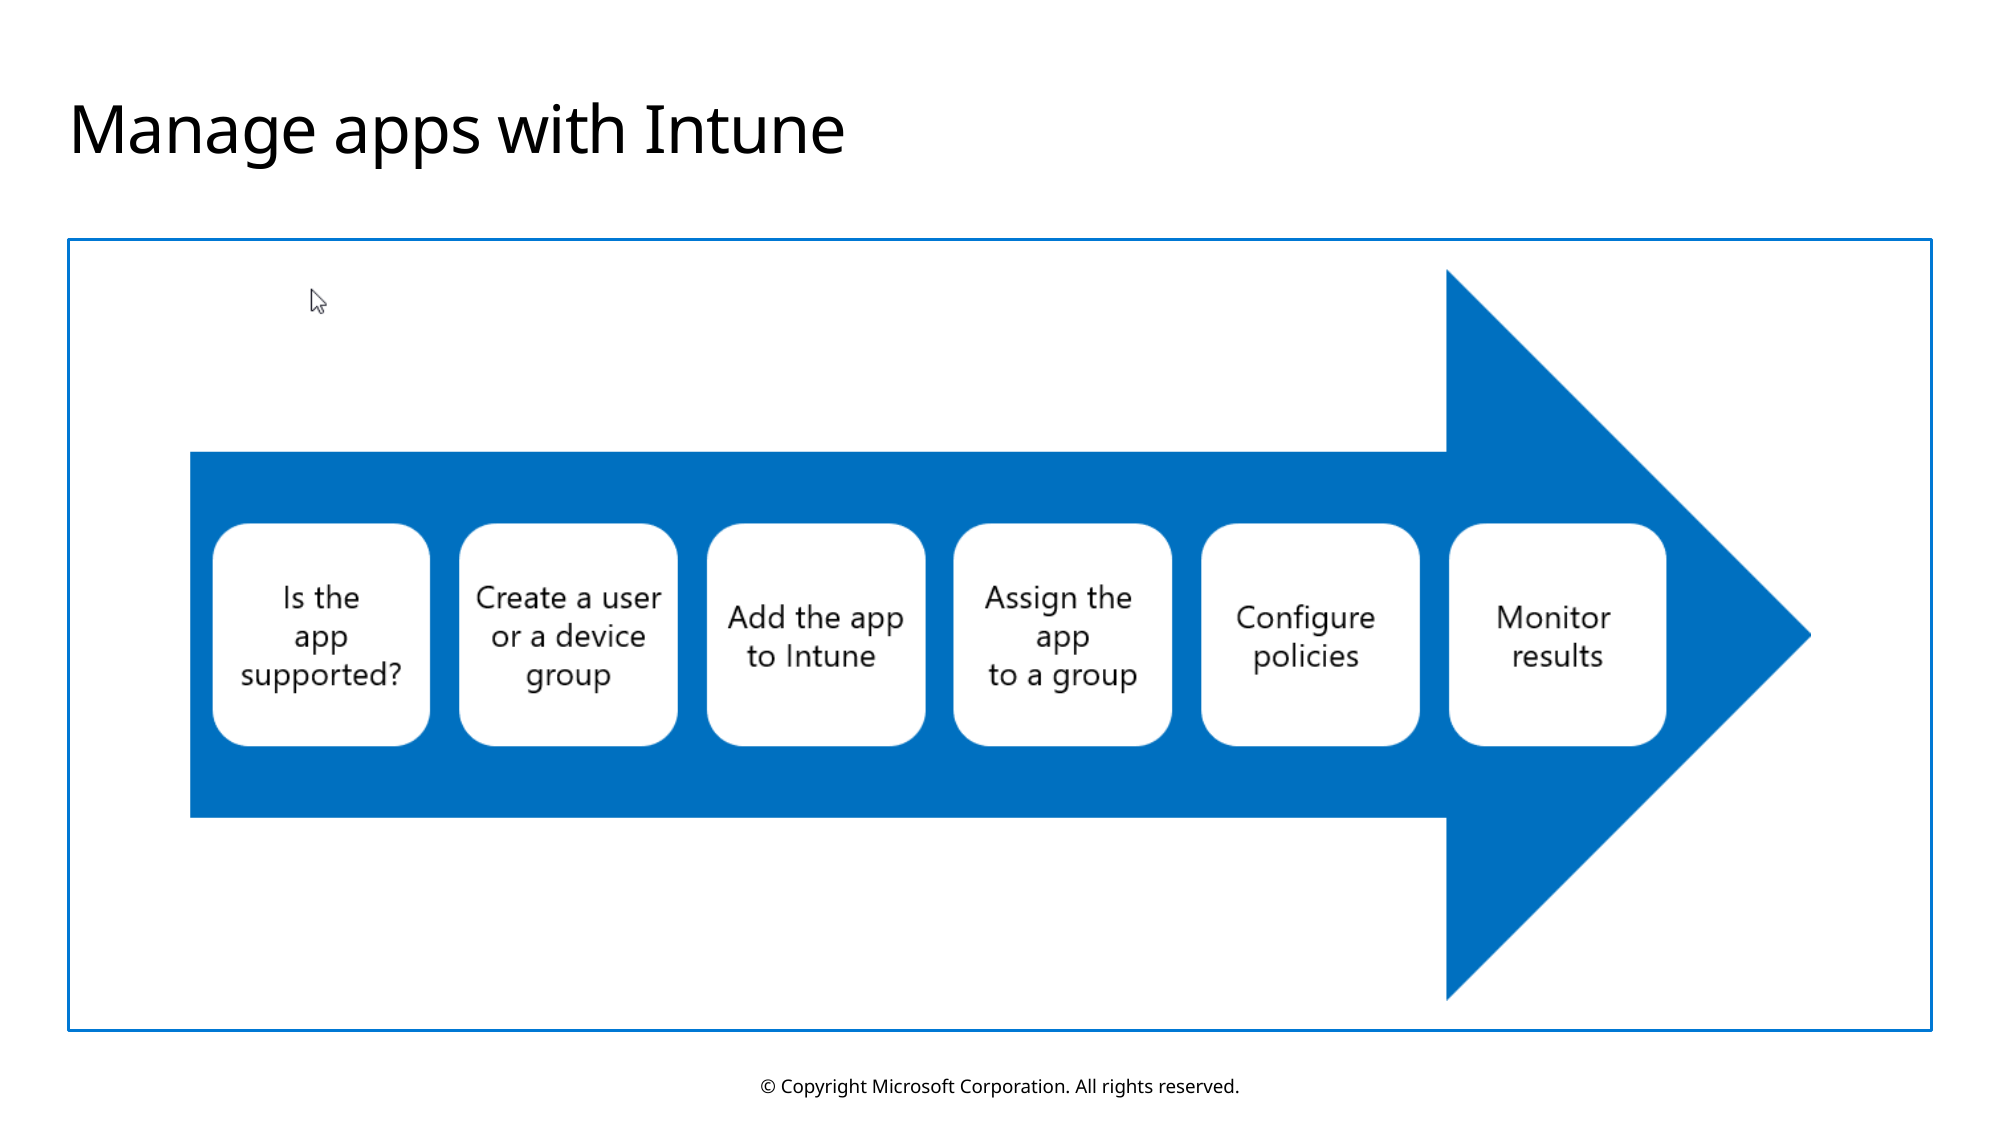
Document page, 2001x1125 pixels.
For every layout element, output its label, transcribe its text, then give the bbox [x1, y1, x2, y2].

title Manage apps with Intune [68, 72, 1929, 183]
picture [189, 269, 1811, 1001]
text_box [68, 238, 1932, 1031]
